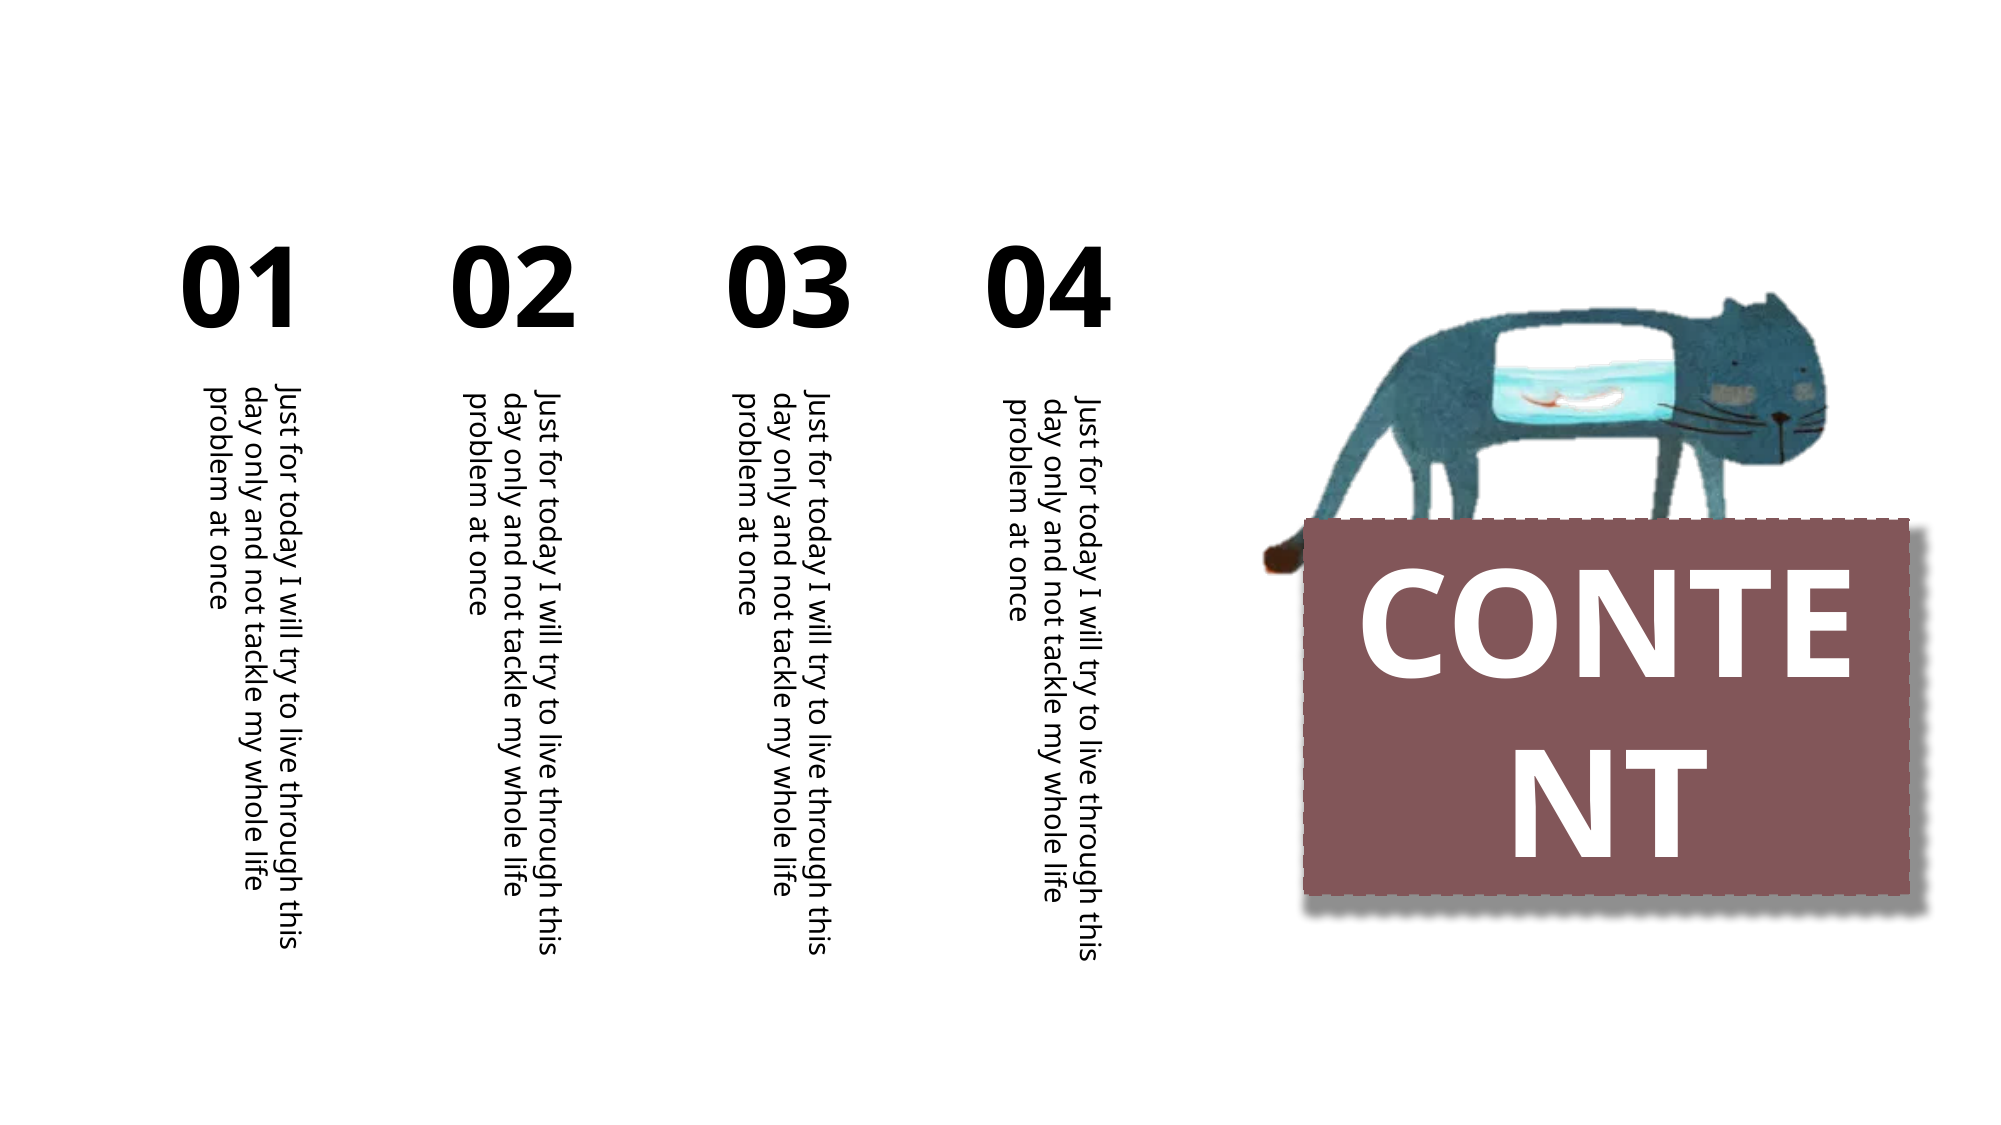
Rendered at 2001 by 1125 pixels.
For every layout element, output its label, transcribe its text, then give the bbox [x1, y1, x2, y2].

text_box Just for today I will try to live through this day only and not tackle my whole life problem at once [709, 377, 846, 973]
text_box CONTENT [1304, 773, 1909, 895]
text_box 01 [153, 207, 335, 357]
text_box 03 [702, 207, 878, 357]
text_box Just for today I will try to live through this day only and not tackle my whole life problem at once [180, 371, 318, 967]
text_box Just for today I will try to live through this day only and not tackle my whole life problem at once [440, 377, 577, 973]
text_box Just for today I will try to live through this day only and not tackle my whole life problem at once [980, 383, 1117, 979]
text_box 04 [961, 207, 1137, 357]
text_box 02 [425, 207, 602, 357]
picture [1220, 142, 1930, 773]
